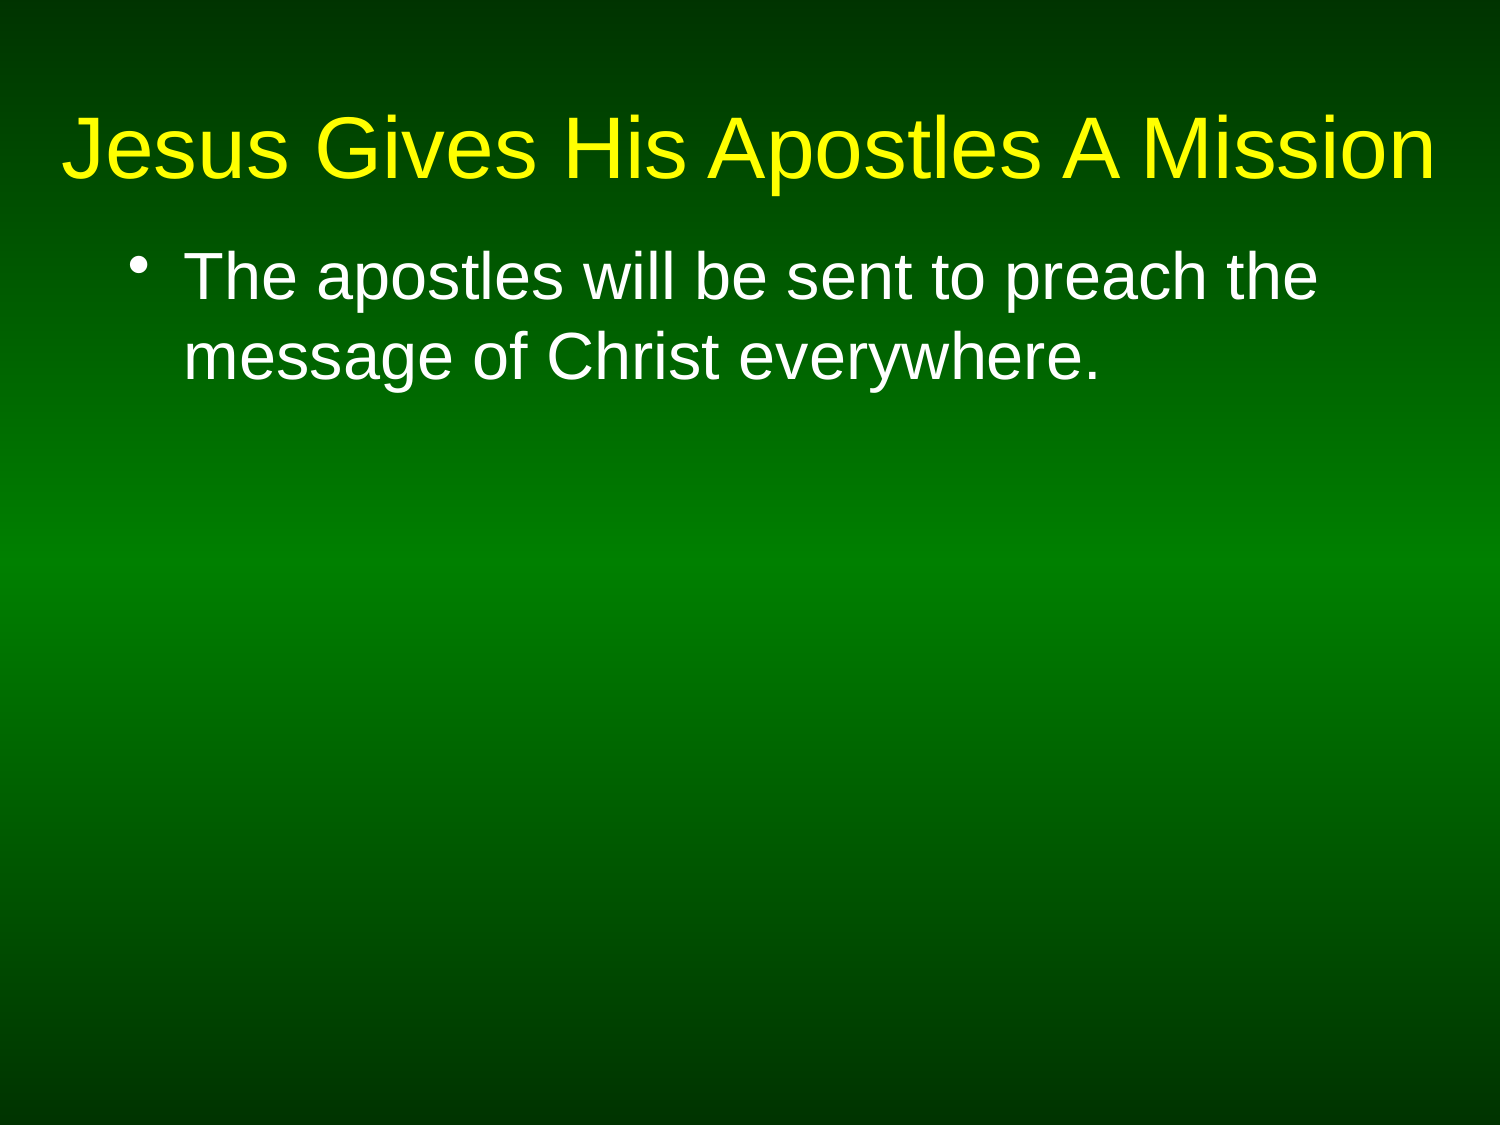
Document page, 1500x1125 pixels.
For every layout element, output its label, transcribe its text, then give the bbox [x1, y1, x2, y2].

title Jesus Gives His Apostles A Mission [37, 50, 1463, 238]
list The apostles will be sent to preach the message of Christ everywhere. [112, 224, 1463, 1125]
